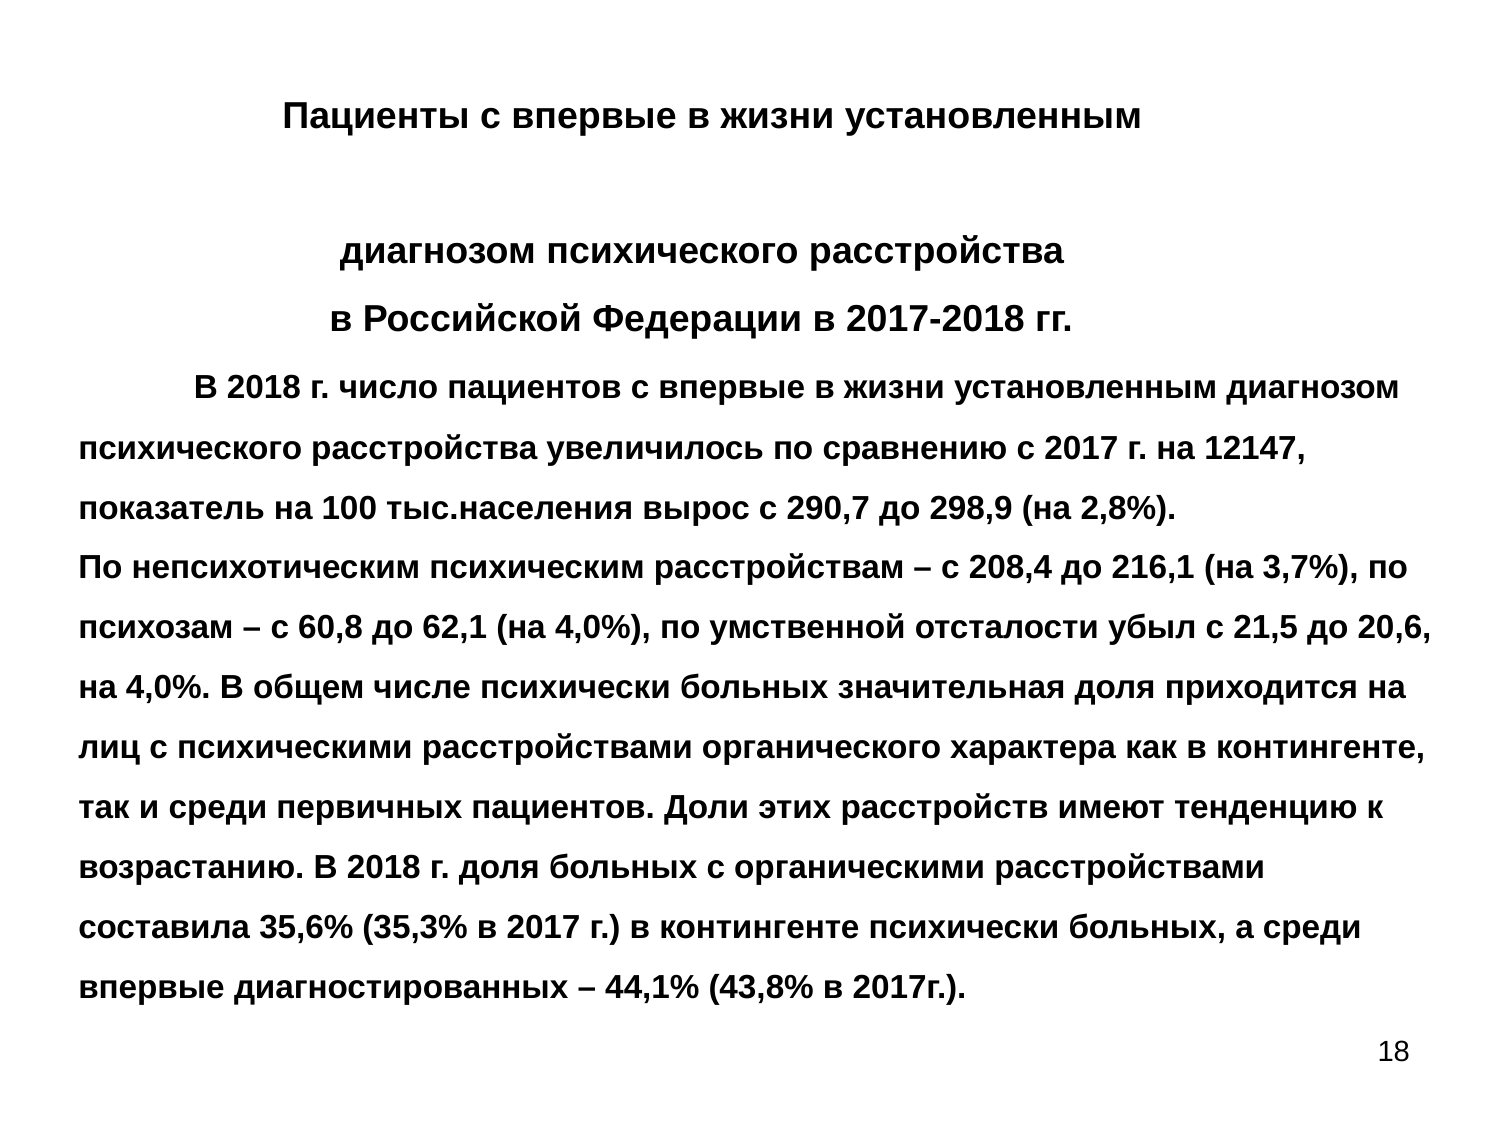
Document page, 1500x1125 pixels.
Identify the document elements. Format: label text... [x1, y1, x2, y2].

title Пациенты с впервые в жизни установленным диагнозом психического расстройства в Российской Федерации в 2017-2018 гг. В 2018 г. число пациентов с впервые в жизни установленным диагнозом психического расстройства увеличилось по сравнению с 2017 г. на 12147, показатель на 100 тыс.населения вырос с 290,7 до 298,9 (на 2,8%). По непсихотическим психическим расстройствам – с 208,4 до 216,1 (на 3,7%), по психозам – с 60,8 до 62,1 (на 4,0%), по умственной отсталости убыл с 21,5 до 20,6, на 4,0%. В общем числе психически больных значительная доля приходится на лиц с психическими расстройствами органического характера как в контингенте, так и среди первичных пациентов. Доли этих расстройств имеют тенденцию к возрастанию. В 2018 г. доля больных с органическими расстройствами составила 35,6% (35,3% в 2017 г.) в контингенте психически больных, а среди впервые диагностированных – 44,1% (43,8% в 2017г.). [63, 52, 1452, 1021]
slide_number 18 [1074, 1024, 1425, 1103]
